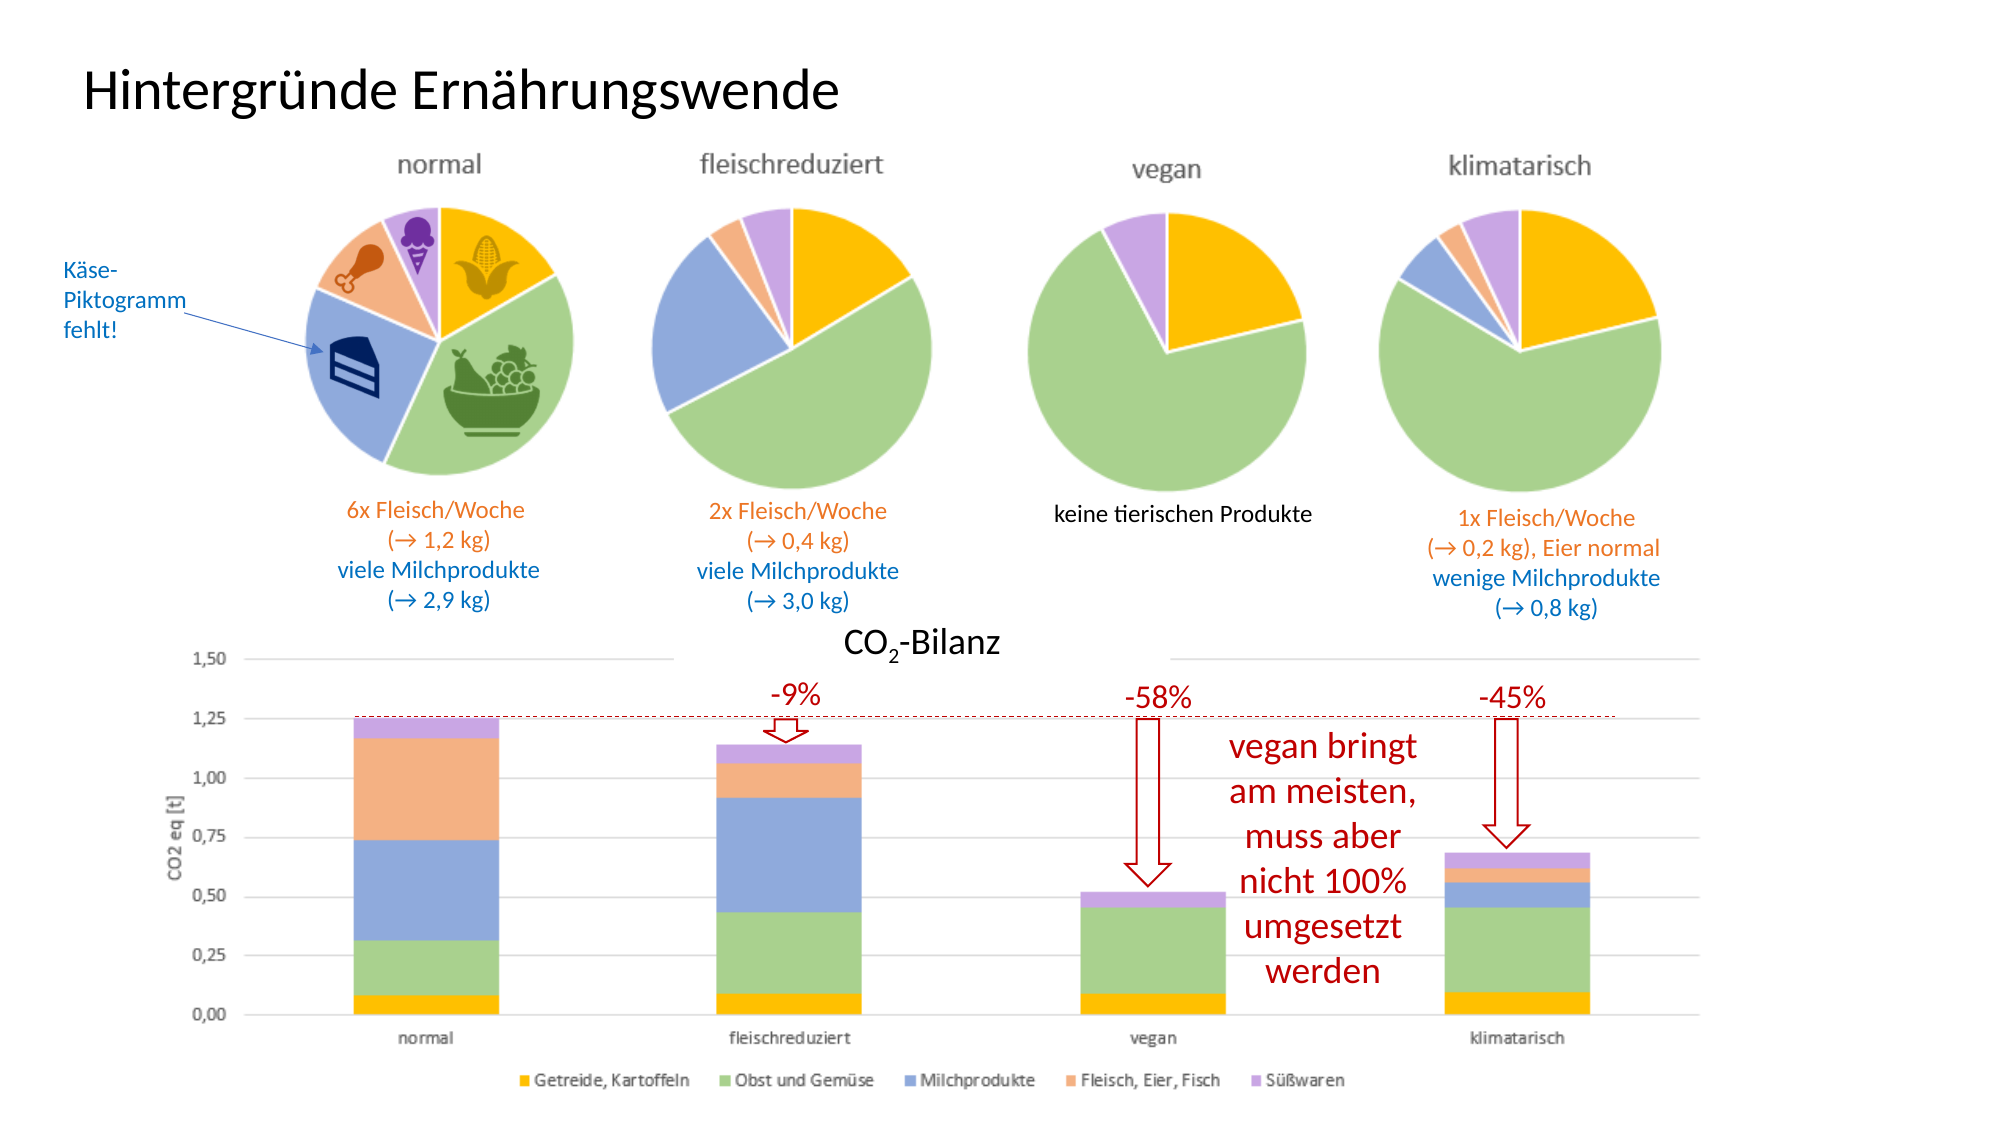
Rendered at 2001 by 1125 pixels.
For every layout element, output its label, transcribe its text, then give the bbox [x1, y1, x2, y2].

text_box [755, 664, 1601, 887]
text_box Hintergründe Ernährungswende [68, 43, 984, 129]
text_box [48, 246, 324, 353]
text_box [140, 585, 1715, 1110]
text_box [278, 144, 600, 623]
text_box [631, 144, 1728, 631]
